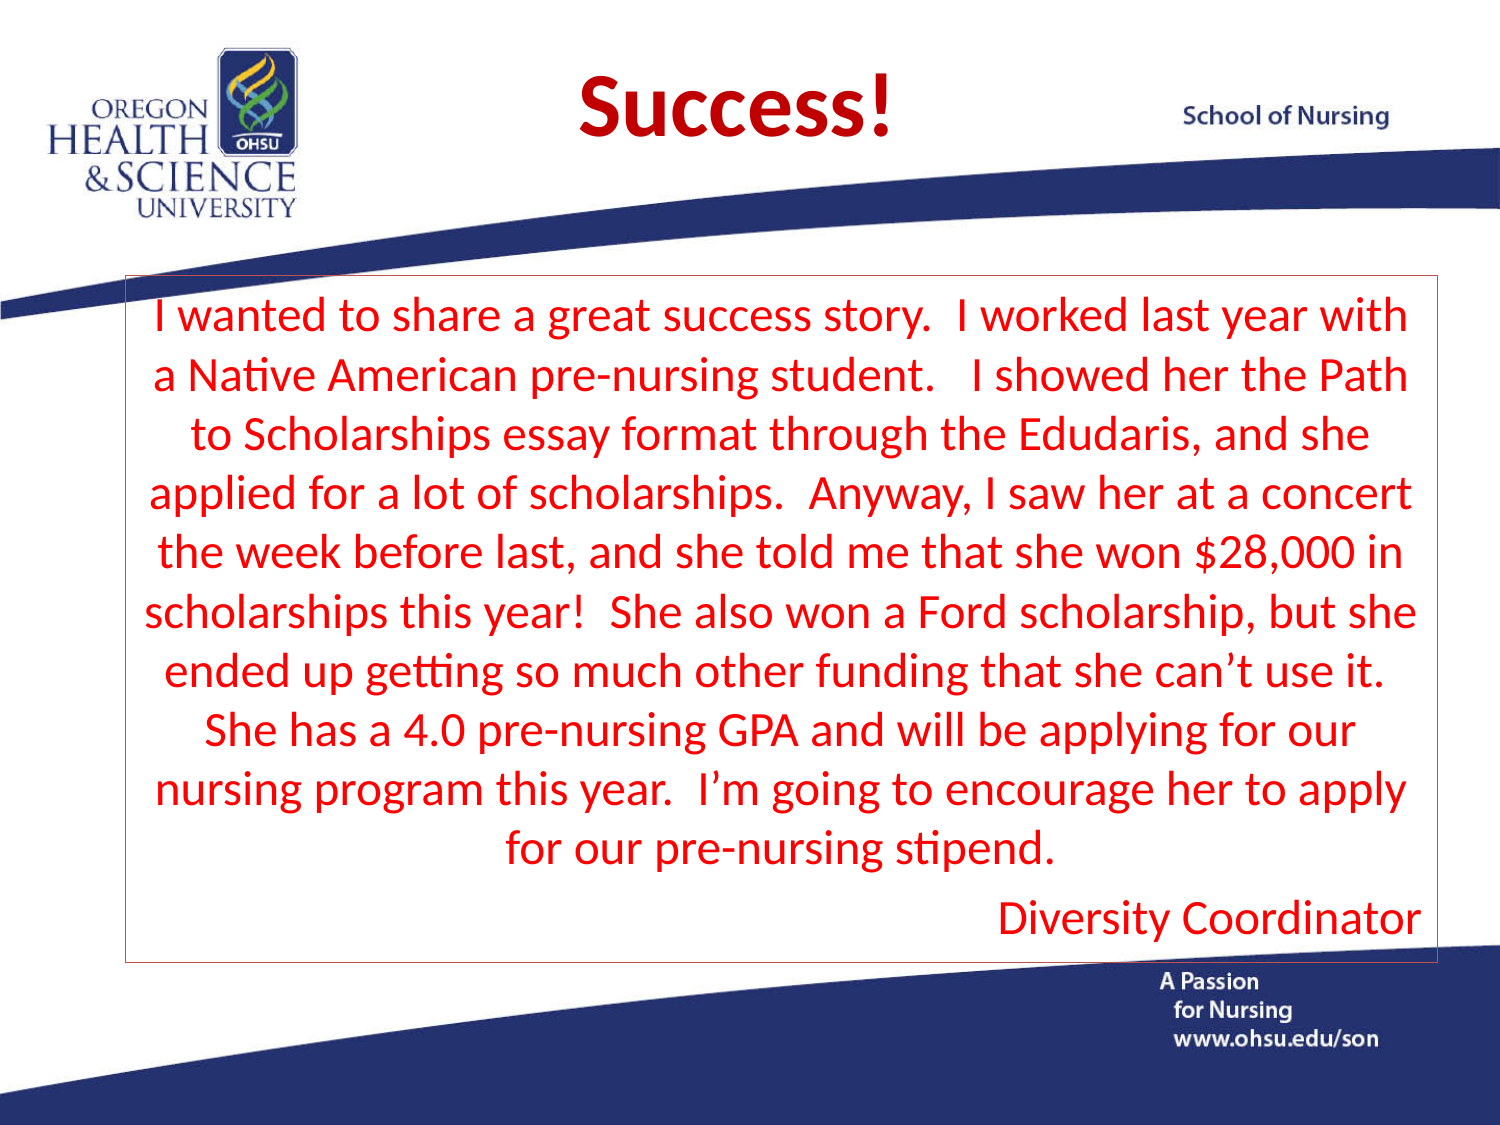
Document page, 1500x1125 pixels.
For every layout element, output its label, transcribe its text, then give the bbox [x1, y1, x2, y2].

picture [0, 0, 1500, 1125]
title Success! [99, 24, 1375, 175]
subtitle I wanted to share a great success story. I worked last year with a Native American pre-nursing student. I showed her the Path to Scholarships essay format through the Edudaris, and she applied for a lot of scholarships. Anyway, I saw her at a concert the week before last, and she told me that she won $28,000 in scholarships this year! She also won a Ford scholarship, but she ended up getting so much other funding that she can’t use it. She has a 4.0 pre-nursing GPA and will be applying for our nursing program this year. I’m going to encourage her to apply for our pre-nursing stipend. Diversity Coordinator [125, 275, 1438, 963]
